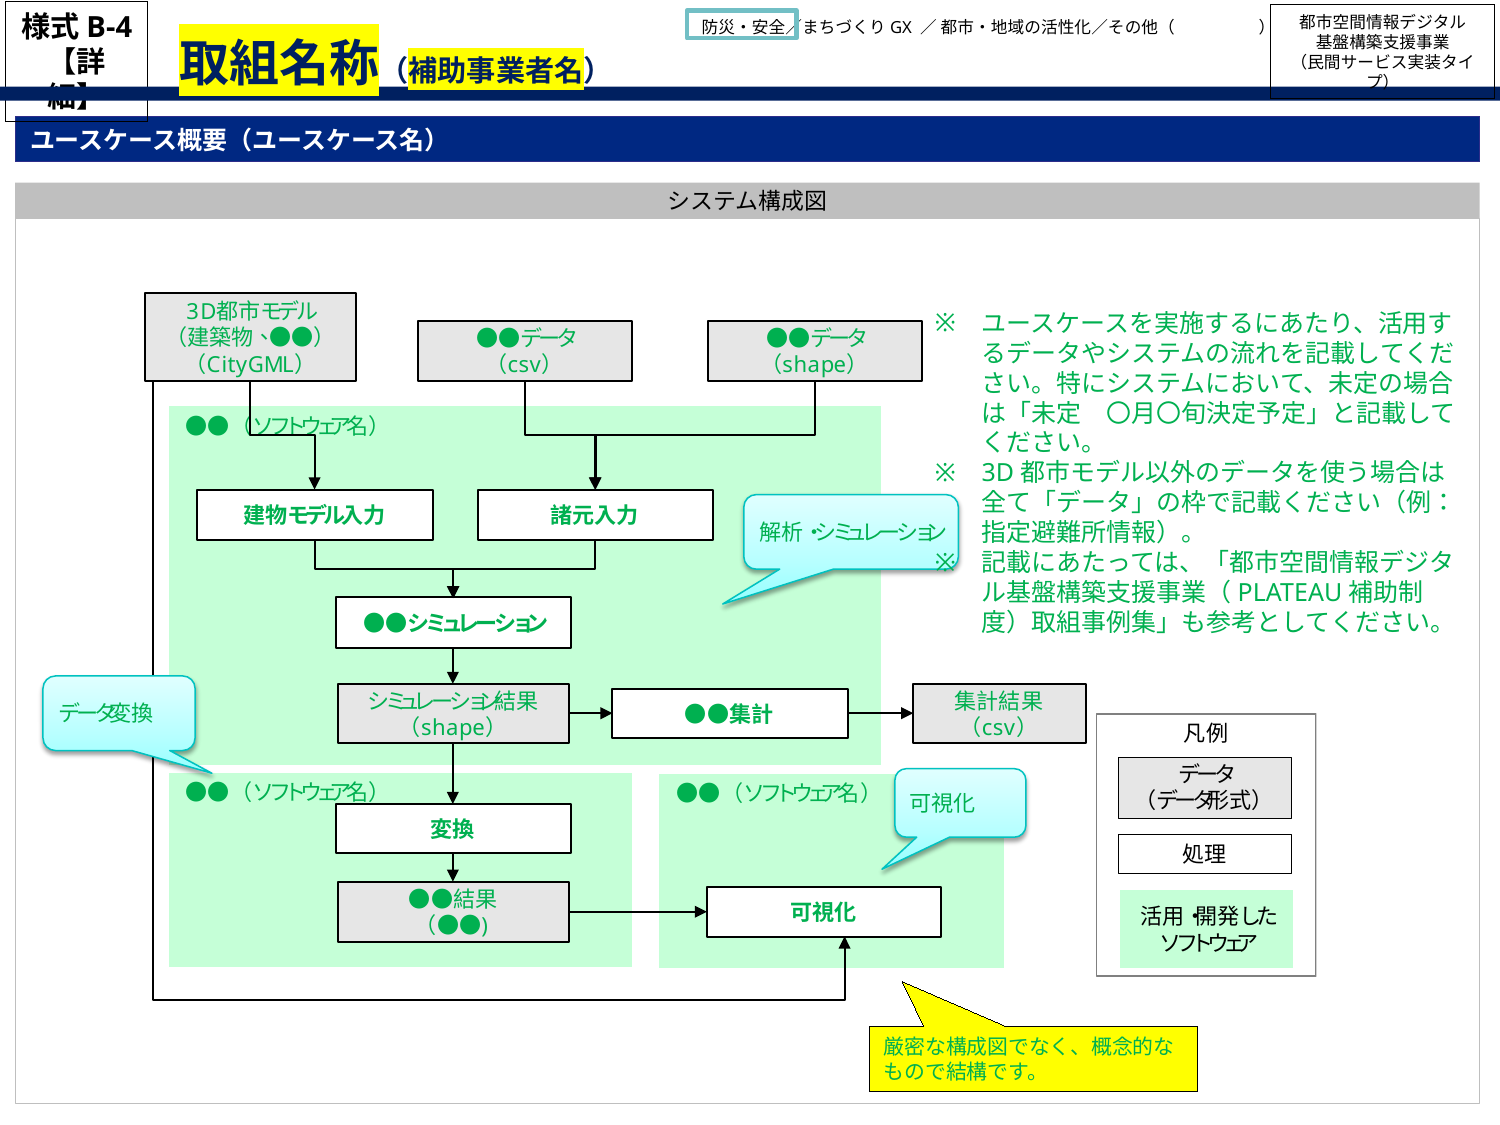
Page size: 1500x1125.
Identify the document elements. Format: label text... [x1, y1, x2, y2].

picture [34, 290, 1317, 1002]
text_box [0, 84, 1500, 103]
text_box 都市空間情報デジタル 基盤構築支援事業 （民間サービス実装タイプ） [1270, 4, 1495, 99]
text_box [14, 182, 1481, 1104]
text_box 様式B-4 【詳細】 [5, 103, 148, 122]
text_box 防災・安全／まちづくりGX ／ 都市・地域の活性化／その他（ ） [686, 9, 1302, 44]
text_box 取組名称（補助事業者名） [164, 21, 1434, 100]
text_box [685, 8, 799, 40]
text_box 様式B-4 【詳細】 [5, 1, 148, 84]
text_box ユースケース概要（ユースケース名） [15, 116, 1480, 162]
